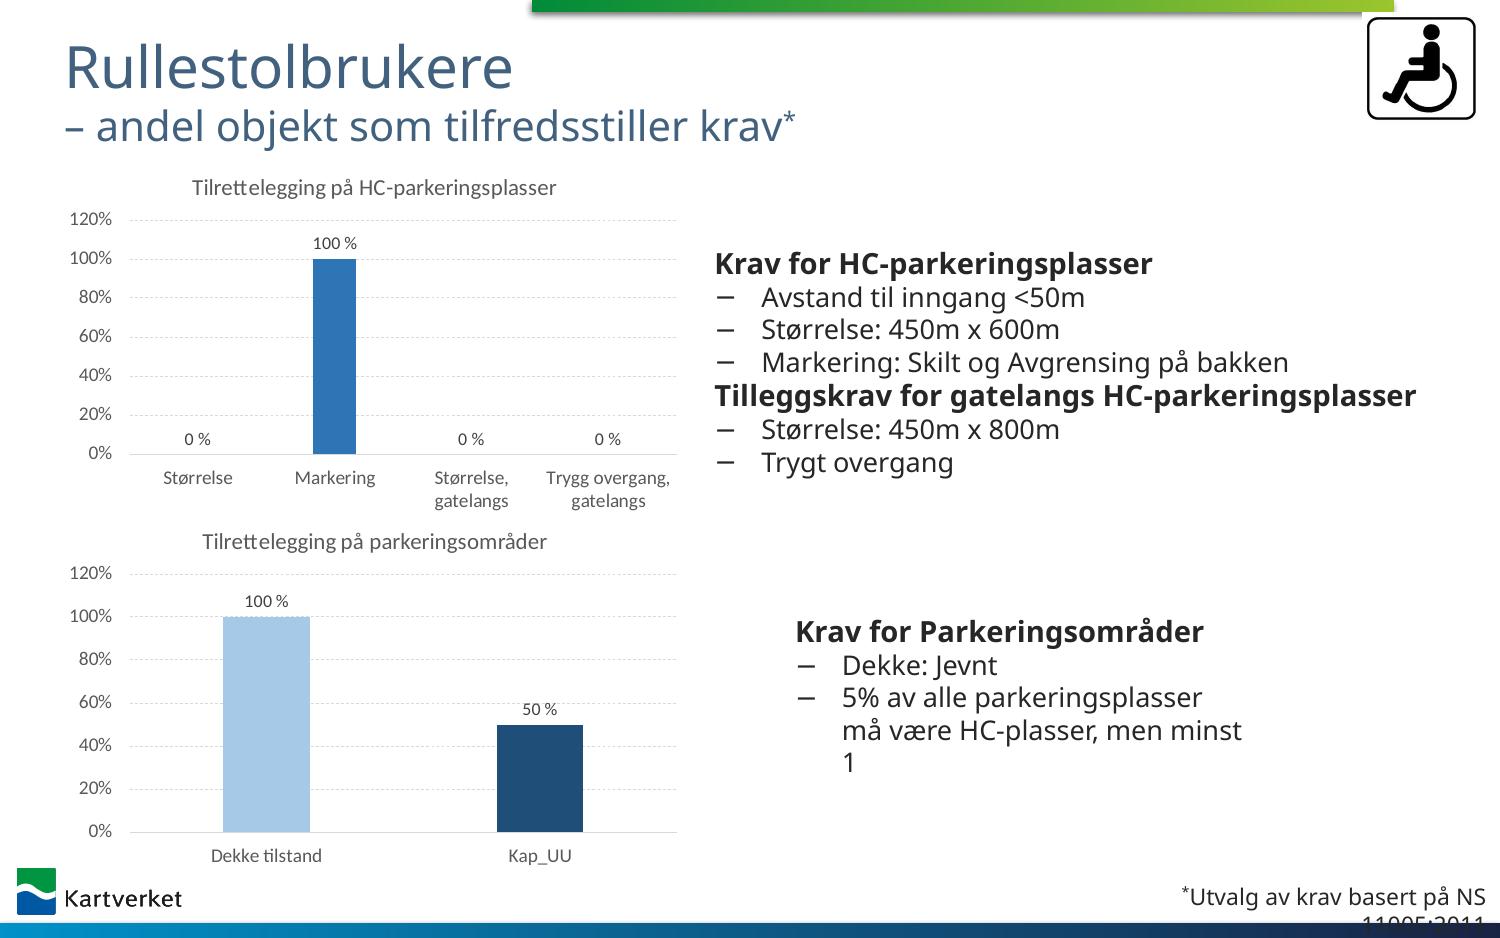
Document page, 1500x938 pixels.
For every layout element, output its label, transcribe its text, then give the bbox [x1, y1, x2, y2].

text_box Krav for HC-parkeringsplasser Avstand til inngang <50m Størrelse: 450m x 600m Markering: Skilt og Avgrensing på bakken Tilleggskrav for gatelangs HC-parkeringsplasser Størrelse: 450m x 800m Trygt overgang [699, 237, 1433, 485]
text_box Rullestolbrukere – andel objekt som tilfredsstiller krav* [49, 25, 1431, 158]
picture [1362, 12, 1481, 126]
text_box Krav for Parkeringsområder Dekke: Jevnt 5% av alle parkeringsplasser må være HC-plasser, men minst 1 [780, 605, 1261, 786]
text_box *Utvalg av krav basert på NS 11005:2011 [1068, 873, 1500, 938]
picture [62, 520, 688, 874]
picture [62, 166, 688, 519]
